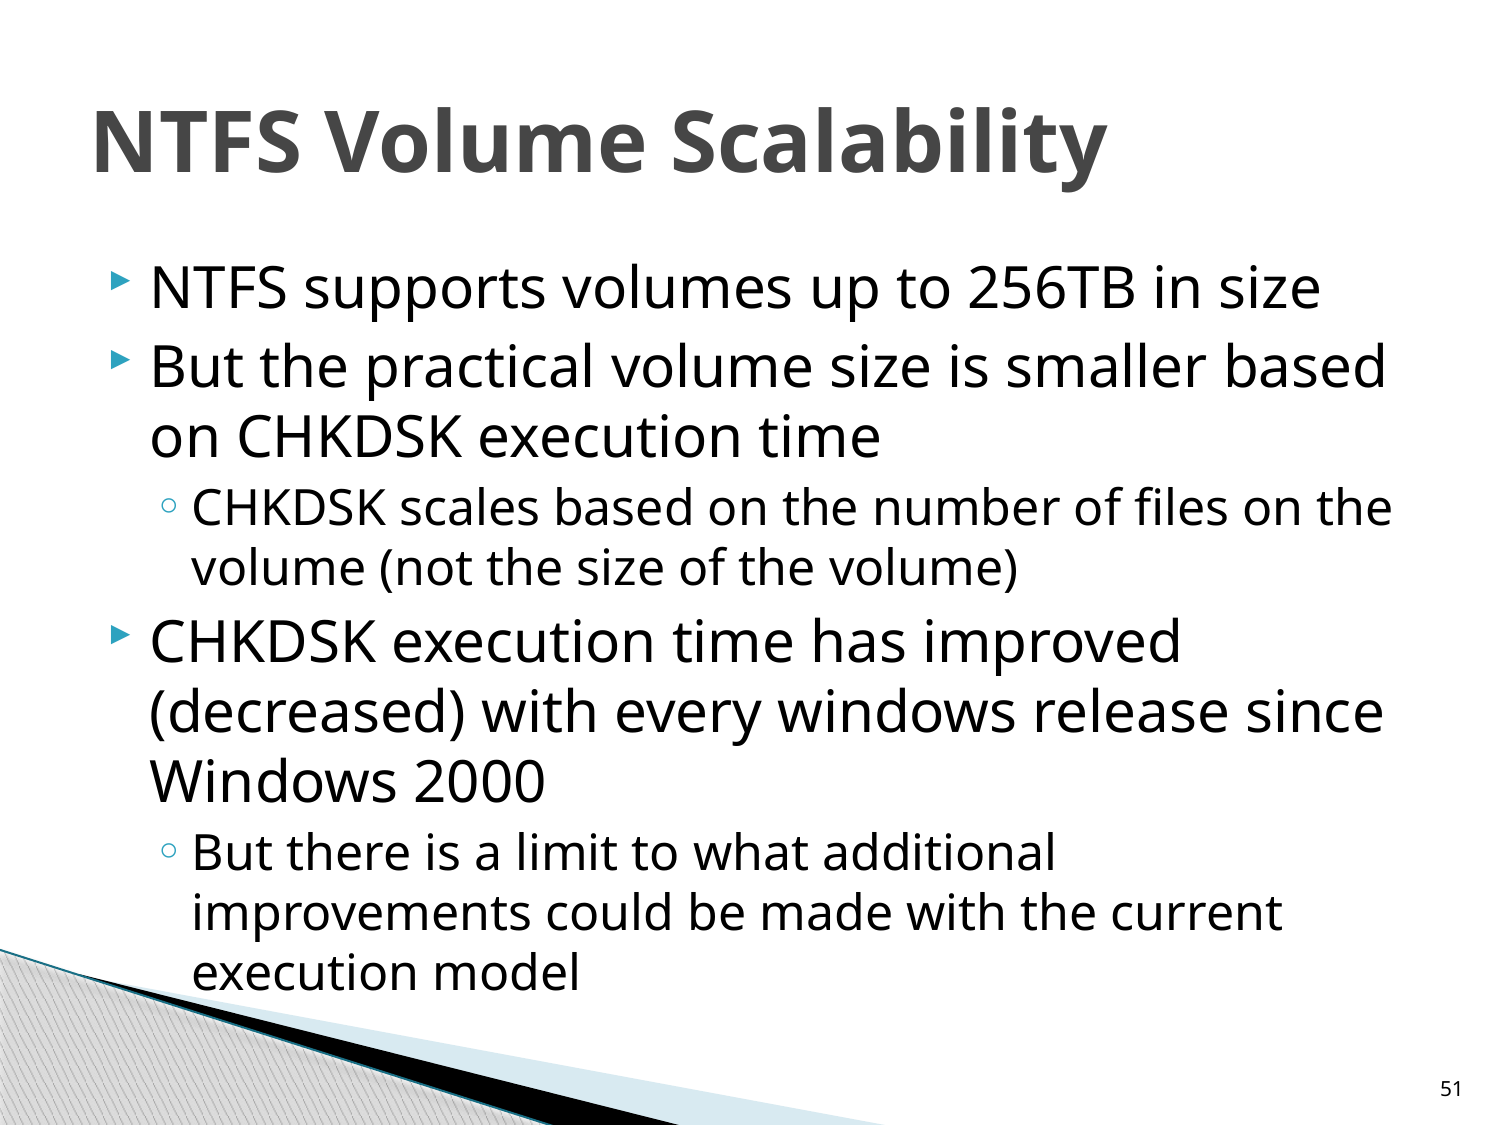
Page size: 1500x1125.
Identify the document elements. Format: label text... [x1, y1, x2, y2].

slide_number 51 [1418, 1051, 1479, 1112]
list NTFS supports volumes up to 256TB in size But the practical volume size is smaller based on CHKDSK execution time CHKDSK scales based on the number of files on the volume (not the size of the volume) CHKDSK execution time has improved (decreased) with every windows release since Windows 2000 But there is a limit to what additional improvements could be made with the current execution model [75, 243, 1425, 1038]
title NTFS Volume Scalability [75, 45, 1425, 233]
